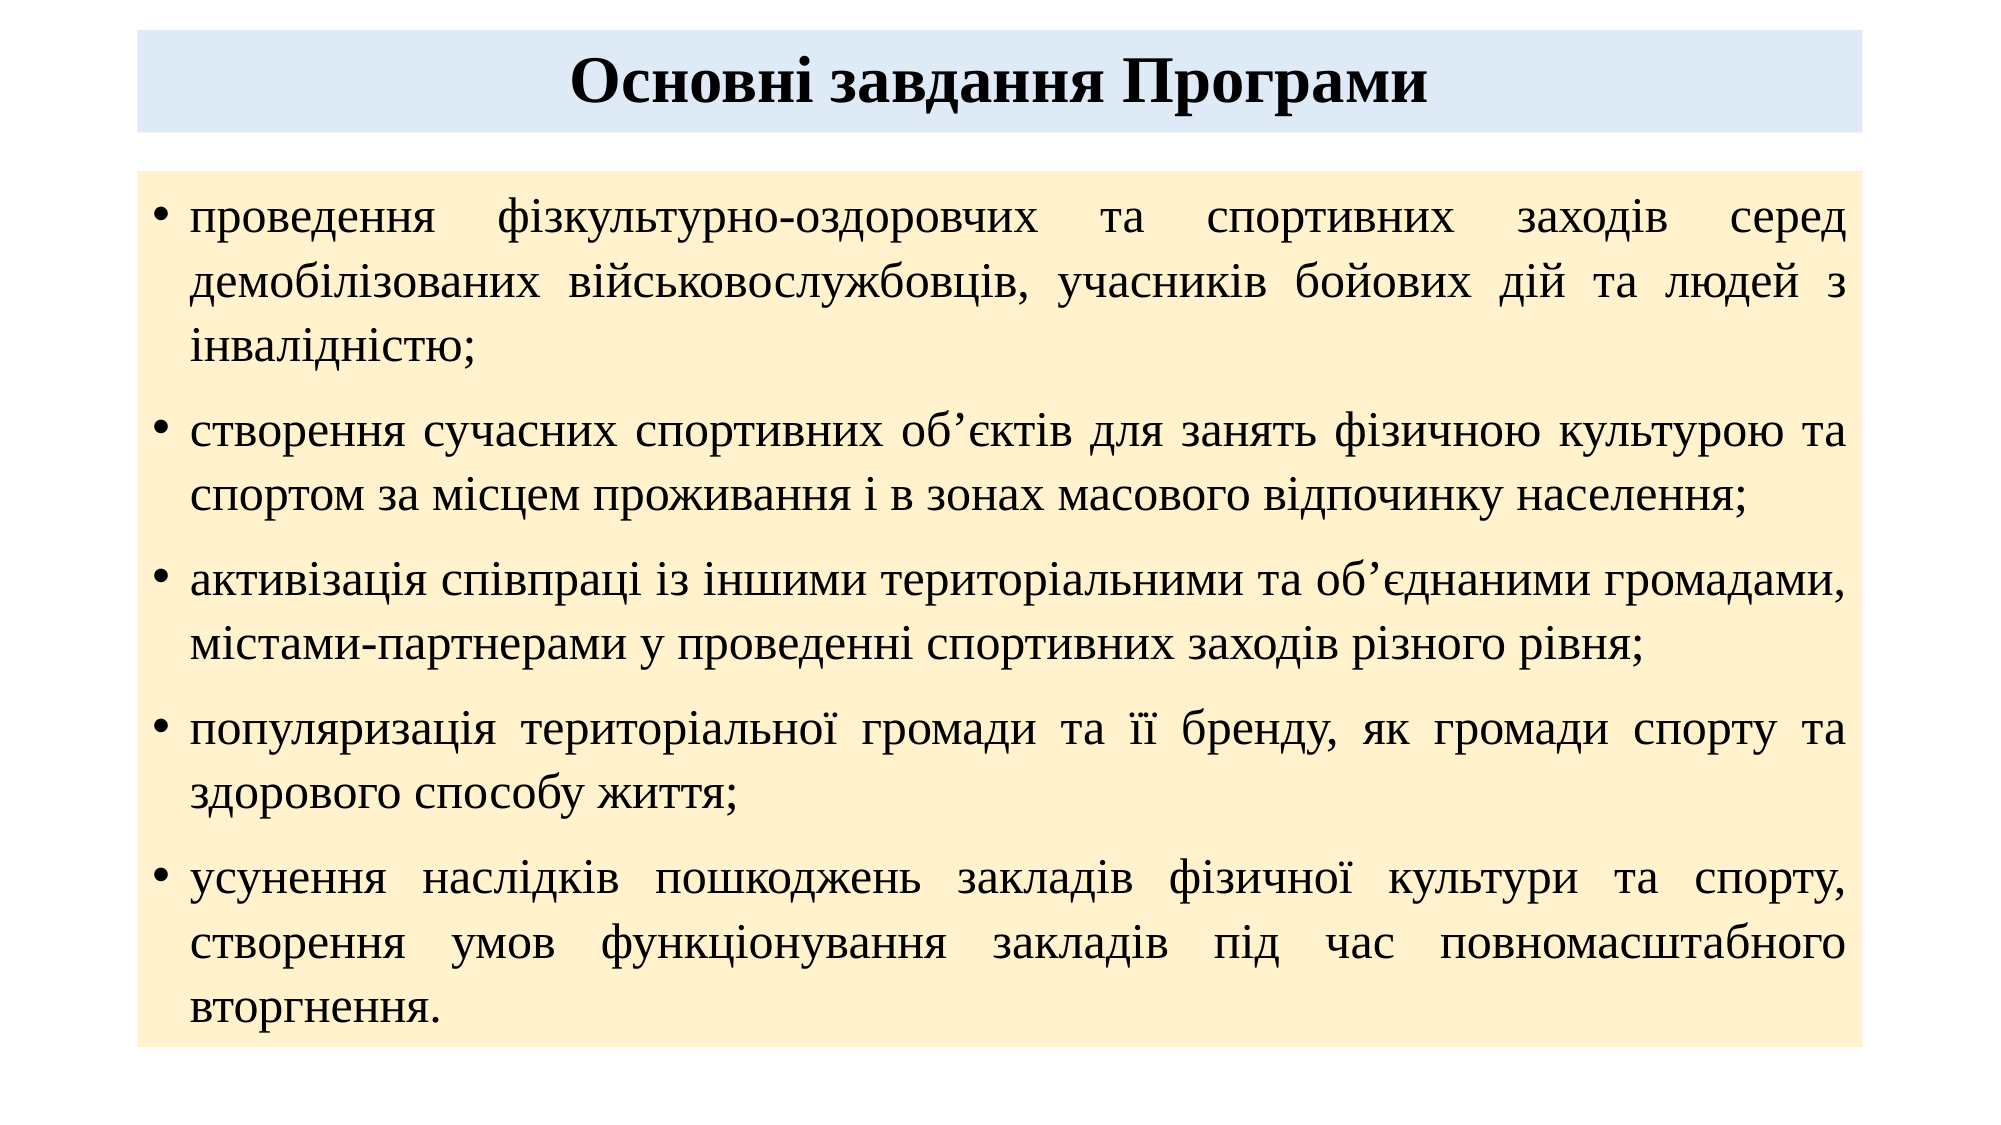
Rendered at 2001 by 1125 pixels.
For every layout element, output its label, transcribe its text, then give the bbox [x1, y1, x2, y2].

title Основні завдання Програми [137, 30, 1863, 133]
list проведення фізкультурно-оздоровчих та спортивних заходів серед демобілізованих військовослужбовців, учасників бойових дій та людей з інвалідністю; створення сучасних спортивних об’єктів для занять фізичною культурою та спортом за місцем проживання і в зонах масового відпочинку населення; активізація співпраці із іншими територіальними та об’єднаними громадами, містами-партнерами у проведенні спортивних заходів різного рівня; популяризація територіальної громади та її бренду, як громади спорту та здорового способу життя; усунення наслідків пошкоджень закладів фізичної культури та спорту, створення умов функціонування закладів під час повномасштабного вторгнення. [137, 171, 1863, 1047]
